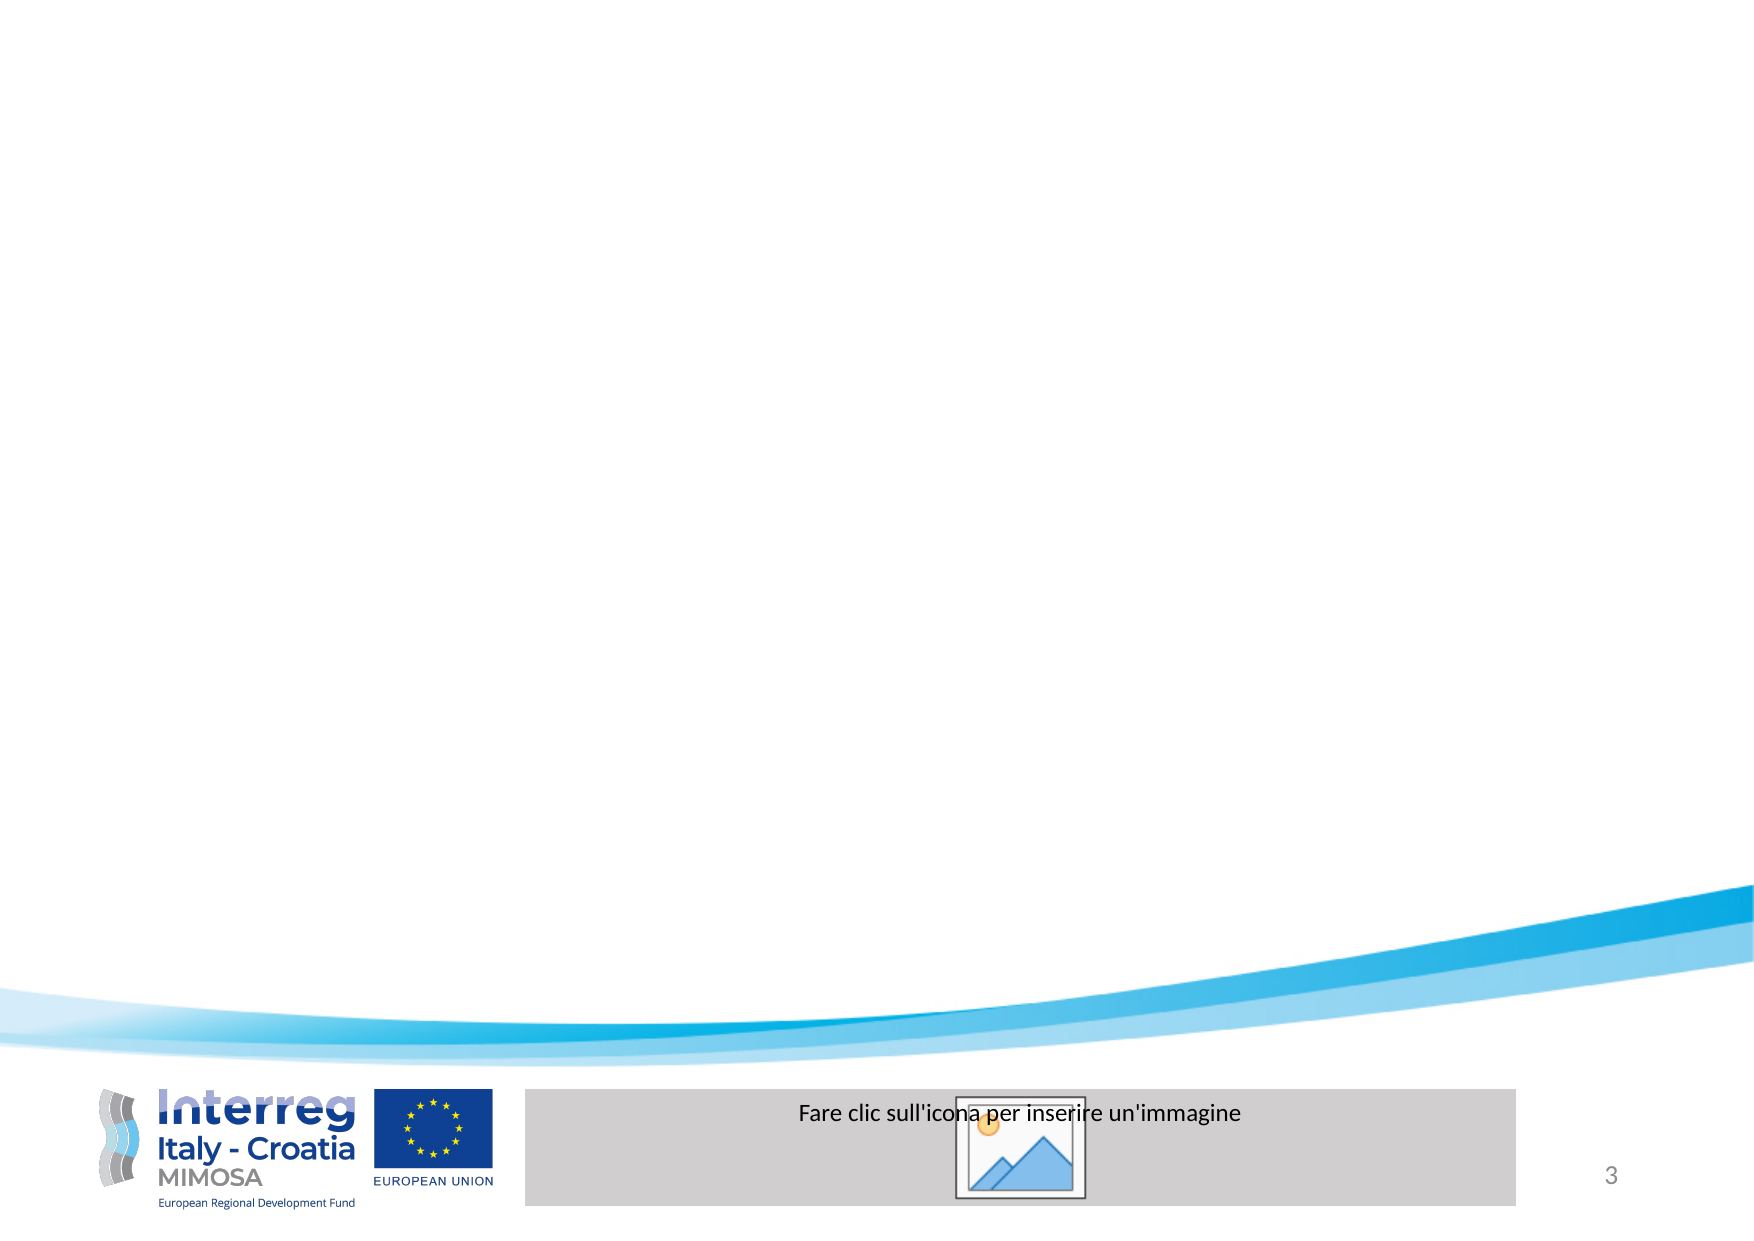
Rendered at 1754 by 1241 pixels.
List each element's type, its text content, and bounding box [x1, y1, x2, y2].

picture [0, 884, 1754, 1220]
slide_number 3 [1532, 1140, 1634, 1207]
